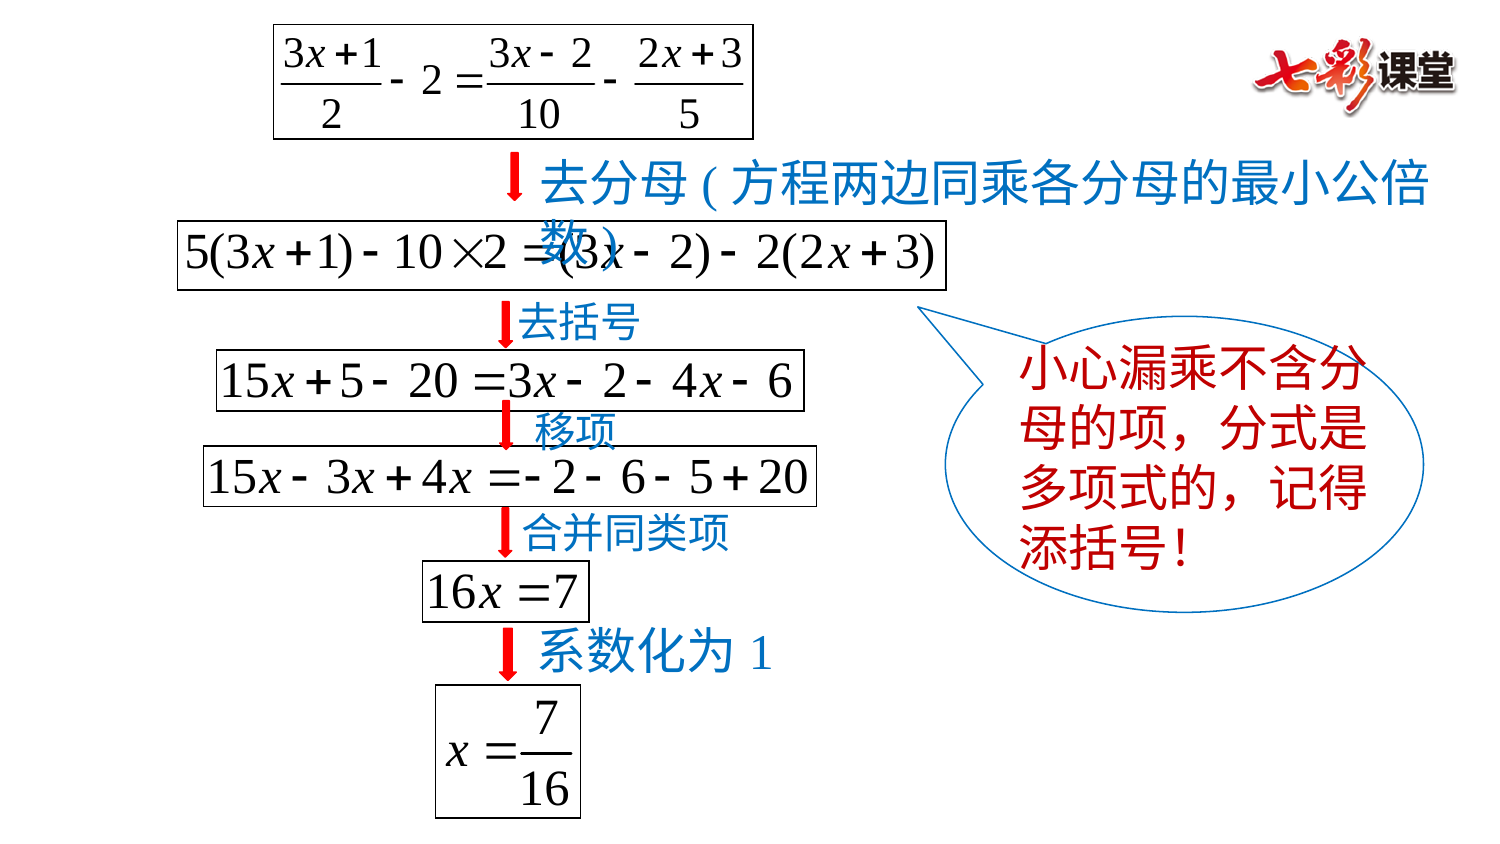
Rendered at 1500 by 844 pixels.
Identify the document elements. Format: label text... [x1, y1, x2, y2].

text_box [423, 561, 589, 622]
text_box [178, 221, 946, 290]
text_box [204, 446, 816, 506]
text_box 移项 [519, 398, 927, 464]
text_box [507, 152, 522, 201]
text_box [945, 316, 1424, 613]
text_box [216, 350, 804, 411]
text_box 去分母(方程两边同乘各分母的最小公倍数) [524, 143, 1500, 279]
text_box 系数化为1 [521, 612, 857, 687]
text_box [498, 301, 513, 348]
text_box [498, 514, 512, 558]
text_box 合并同类项 [506, 499, 940, 565]
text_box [273, 24, 753, 139]
text_box 去括号 [502, 299, 736, 349]
picture [1249, 32, 1461, 118]
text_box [435, 685, 580, 818]
text_box [499, 418, 513, 445]
text_box [499, 629, 517, 681]
